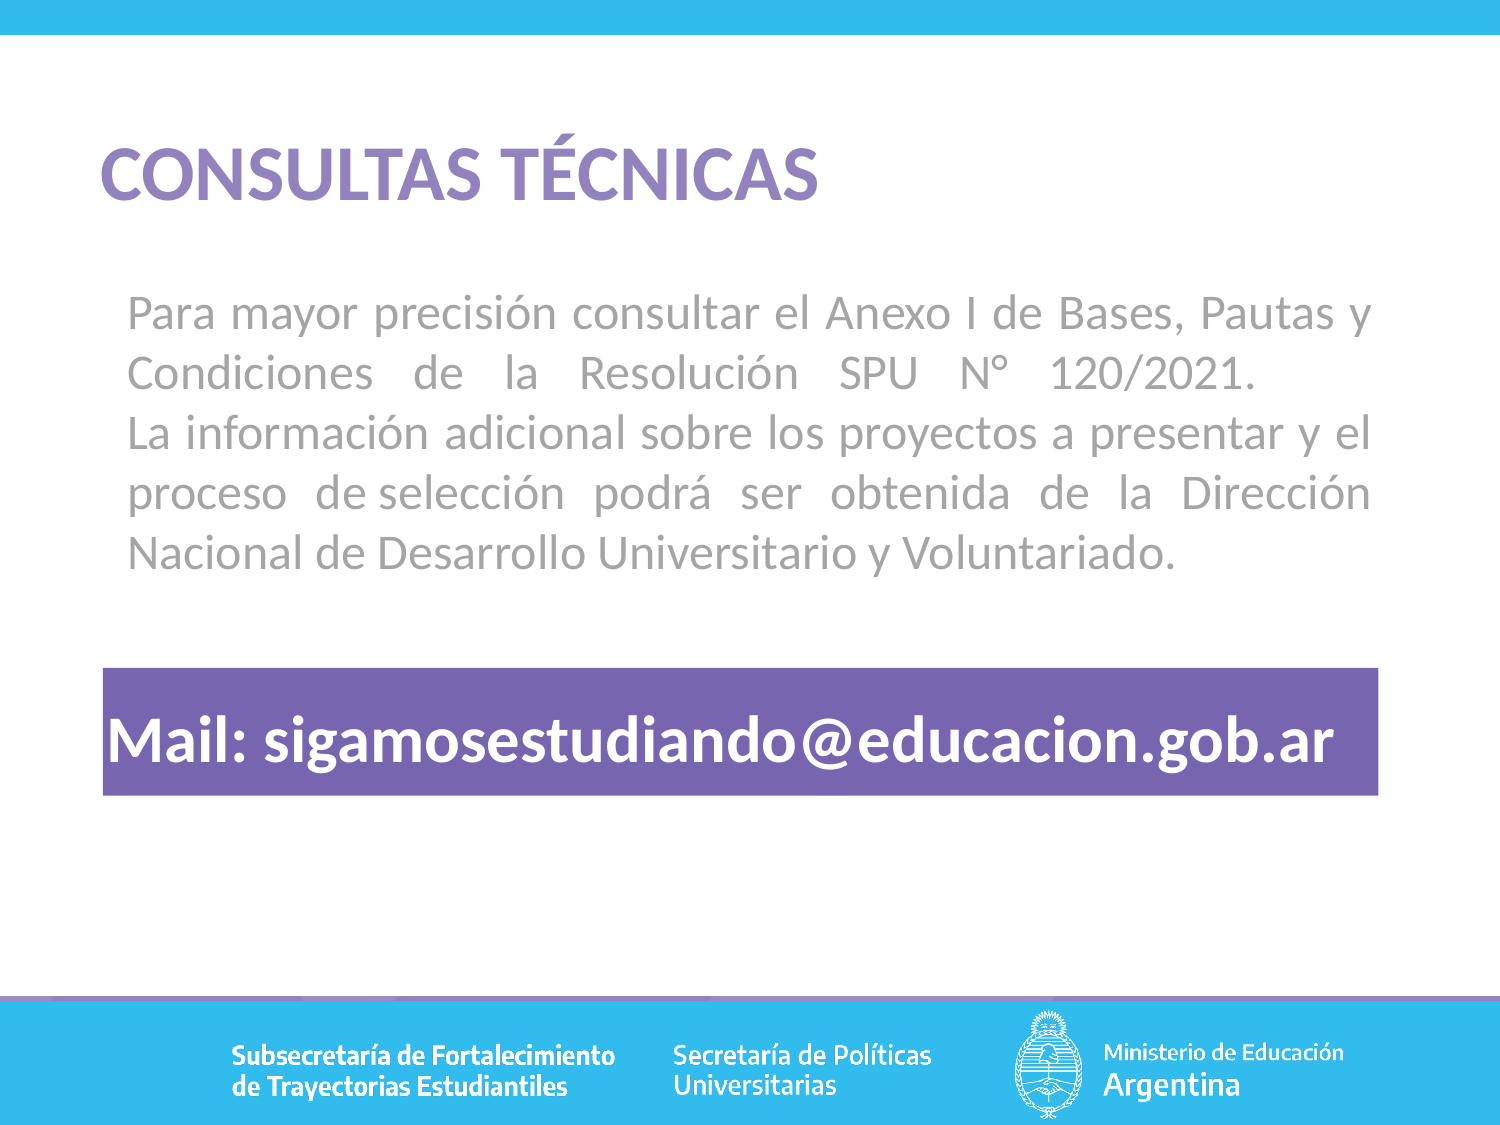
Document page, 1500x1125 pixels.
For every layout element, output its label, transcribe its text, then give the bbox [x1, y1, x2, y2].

text_box Para mayor precisión consultar el Anexo I de Bases, Pautas y Condiciones de la Resolución SPU N° 120/2021.021 La información adicional sobre los proyectos a presentar y el proceso de selección podrá ser obtenida de la Dirección Nacional de Desarrollo Universitario y Voluntariado. [112, 271, 1388, 587]
picture [0, 995, 1500, 1001]
text_box Mail: sigamosestudiando@educacion.gob.ar [85, 688, 1358, 784]
text_box [102, 667, 1379, 796]
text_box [0, 1001, 1500, 1125]
text_box CONSULTAS TÉCNICAS [85, 113, 1415, 319]
text_box [0, 0, 1500, 36]
